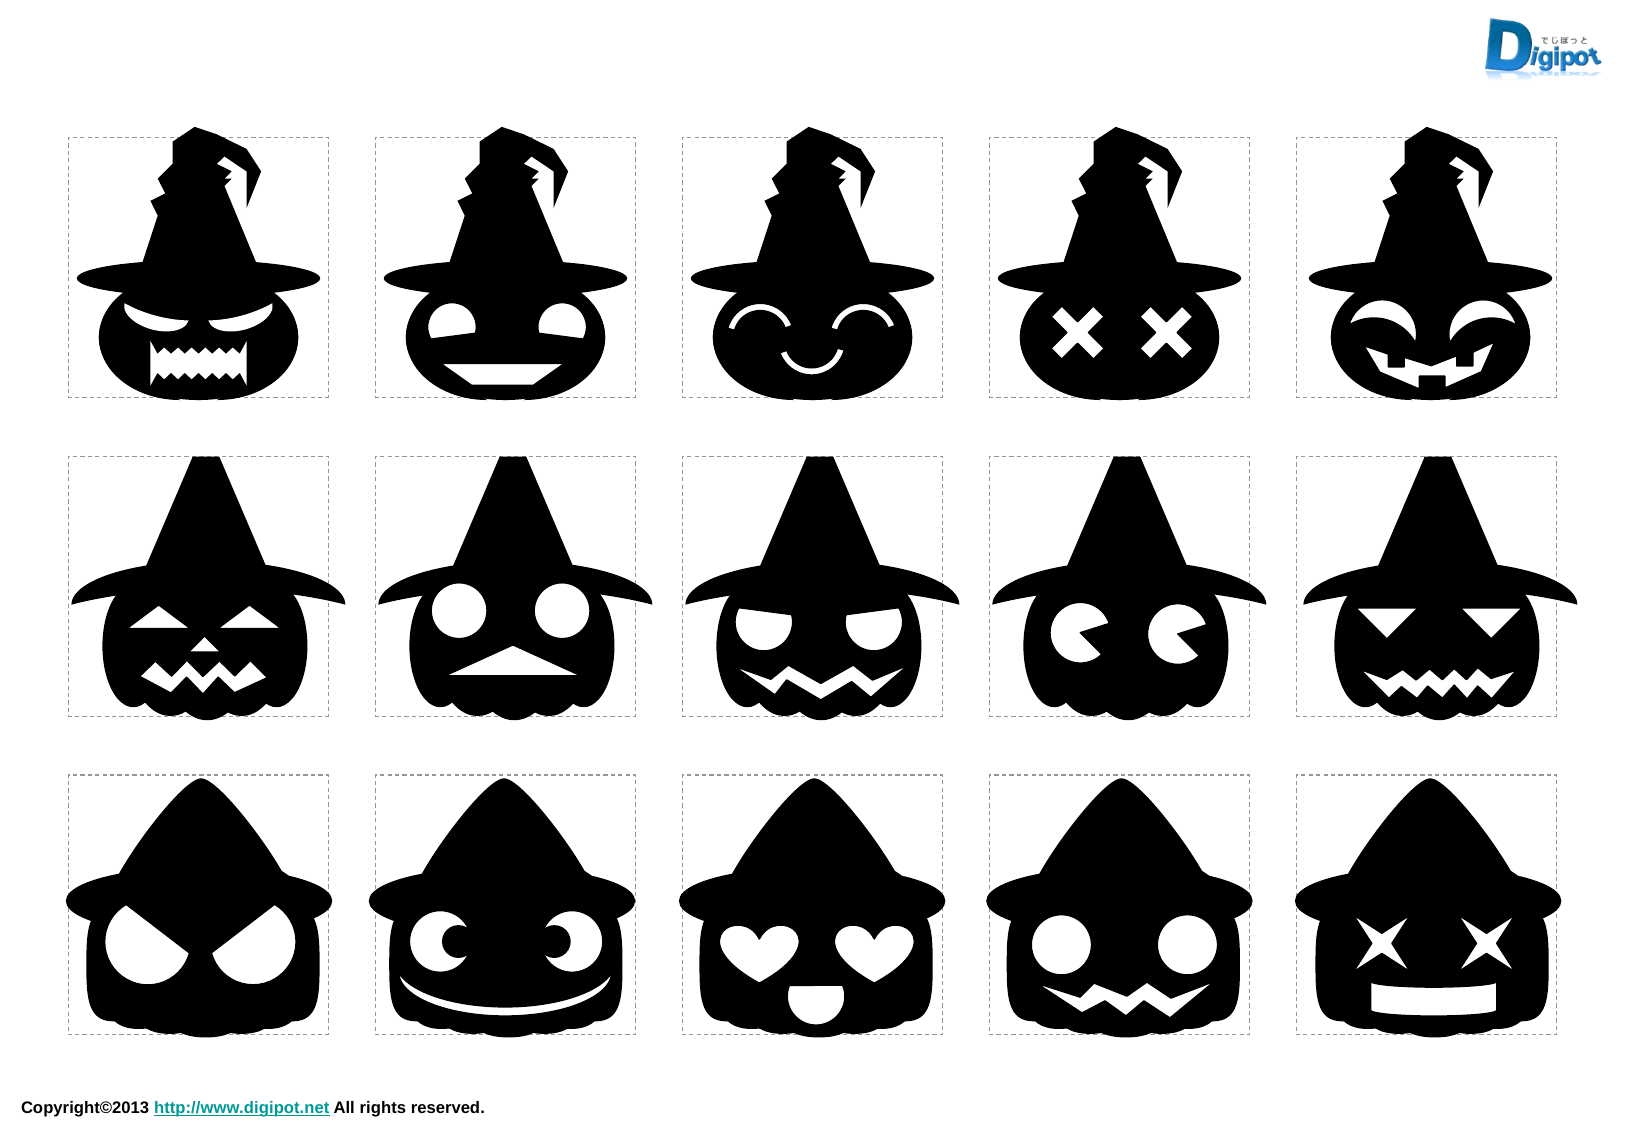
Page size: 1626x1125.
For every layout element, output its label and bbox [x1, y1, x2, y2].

text_box [997, 126, 1242, 401]
text_box [992, 456, 1267, 721]
text_box [76, 126, 321, 401]
text_box [369, 778, 635, 1038]
text_box [378, 456, 653, 721]
text_box [1303, 456, 1578, 721]
text_box [383, 126, 628, 401]
text_box [690, 126, 935, 401]
text_box [685, 456, 960, 721]
text_box [1295, 778, 1561, 1038]
text_box [66, 778, 332, 1038]
text_box [986, 778, 1253, 1038]
text_box [679, 778, 945, 1038]
picture [1485, 18, 1602, 82]
text_box [71, 456, 346, 721]
text_box [1308, 126, 1553, 401]
